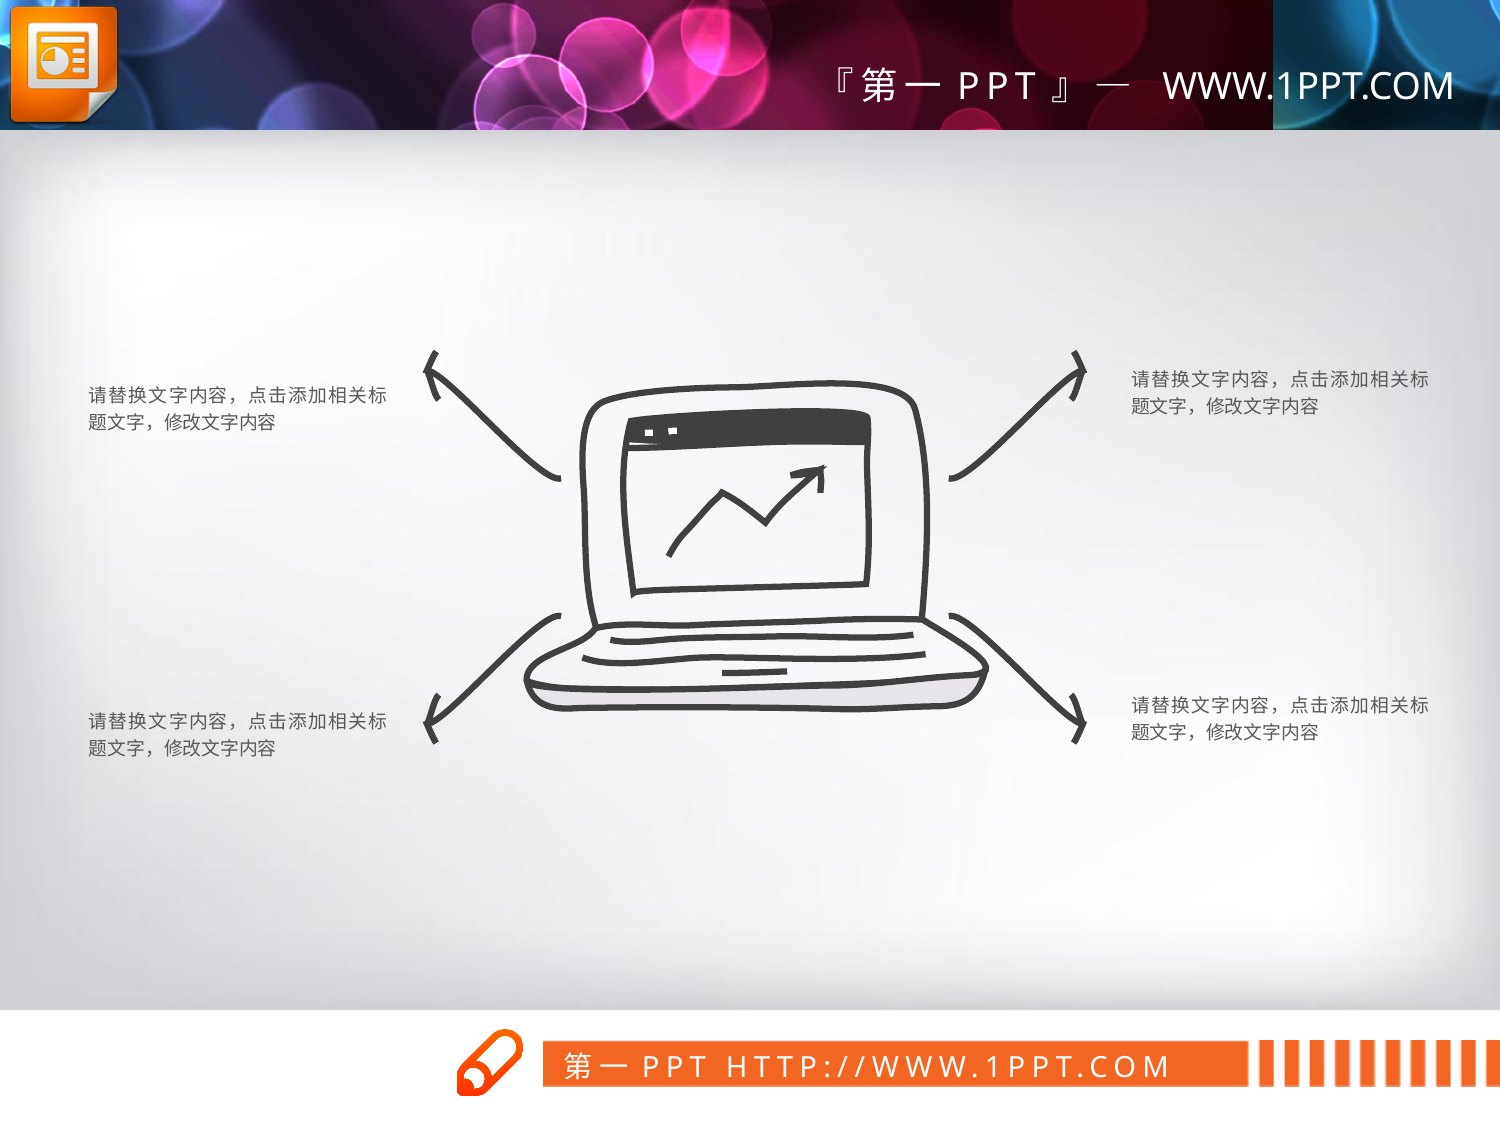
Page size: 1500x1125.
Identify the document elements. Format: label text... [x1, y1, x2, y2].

text_box 请替换文字内容，点击添加相关标题文字，修改文字内容 [1126, 358, 1434, 422]
text_box 请替换文字内容，点击添加相关标题文字，修改文字内容 [84, 375, 392, 439]
text_box [427, 351, 521, 454]
text_box [990, 351, 1083, 453]
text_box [526, 383, 987, 710]
picture [543, 1040, 1500, 1087]
text_box [427, 641, 521, 743]
text_box [990, 642, 1083, 743]
picture [0, 0, 1500, 1012]
text_box 请替换文字内容，点击添加相关标题文字，修改文字内容 [1126, 684, 1434, 748]
text_box 请替换文字内容，点击添加相关标题文字，修改文字内容 [84, 700, 392, 765]
